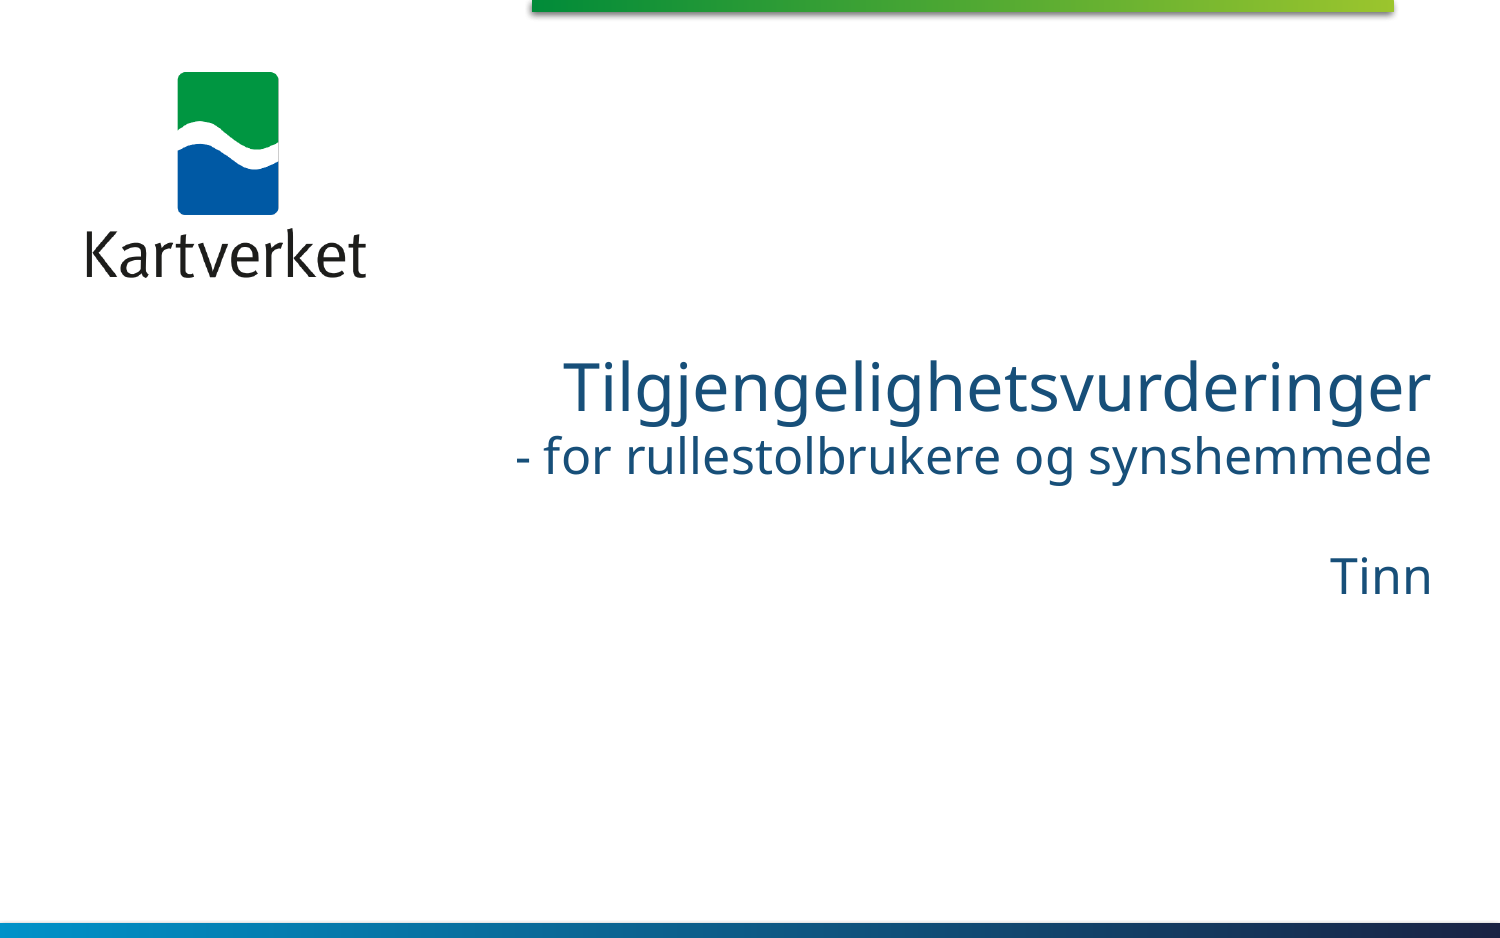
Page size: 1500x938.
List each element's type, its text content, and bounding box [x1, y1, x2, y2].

text_box Tilgjengelighetsvurderinger - for rullestolbrukere og synshemmede Tinn [66, 337, 1449, 613]
